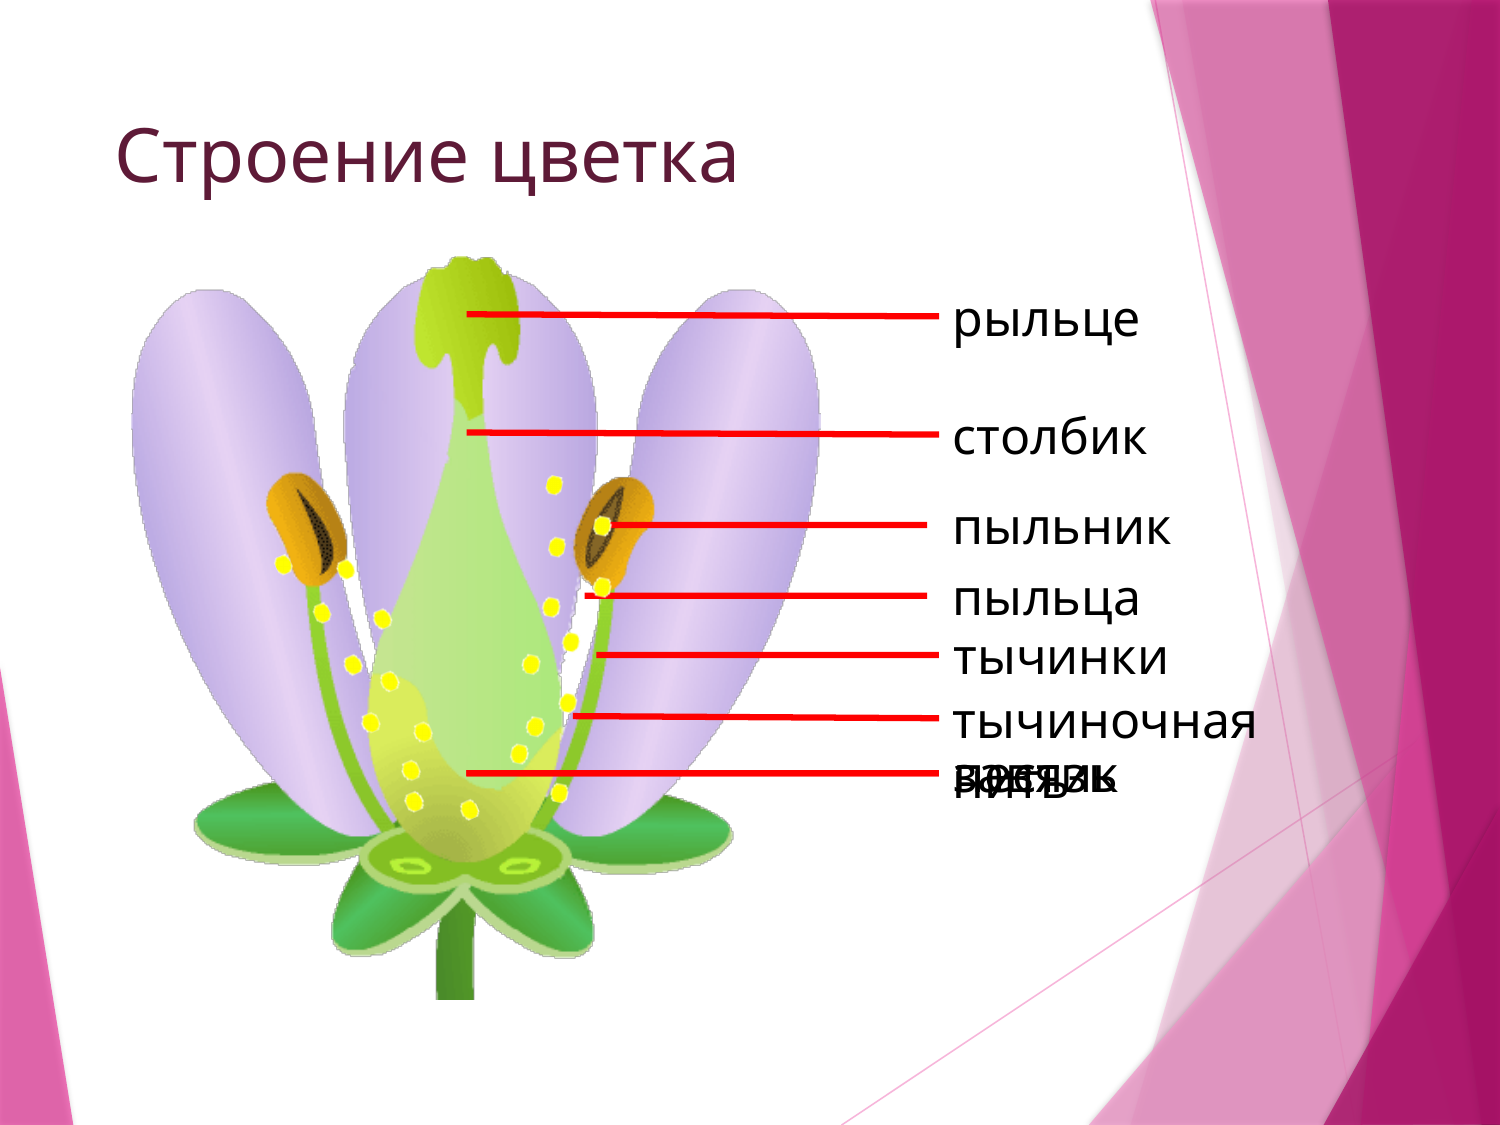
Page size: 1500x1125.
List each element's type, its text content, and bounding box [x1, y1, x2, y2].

picture [131, 256, 822, 1001]
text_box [606, 680, 1376, 735]
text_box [606, 557, 1376, 634]
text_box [466, 278, 1376, 355]
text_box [607, 486, 1376, 557]
title Строение цветка [99, 99, 1142, 317]
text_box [606, 640, 1376, 680]
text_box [466, 396, 1376, 473]
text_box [465, 735, 1376, 812]
